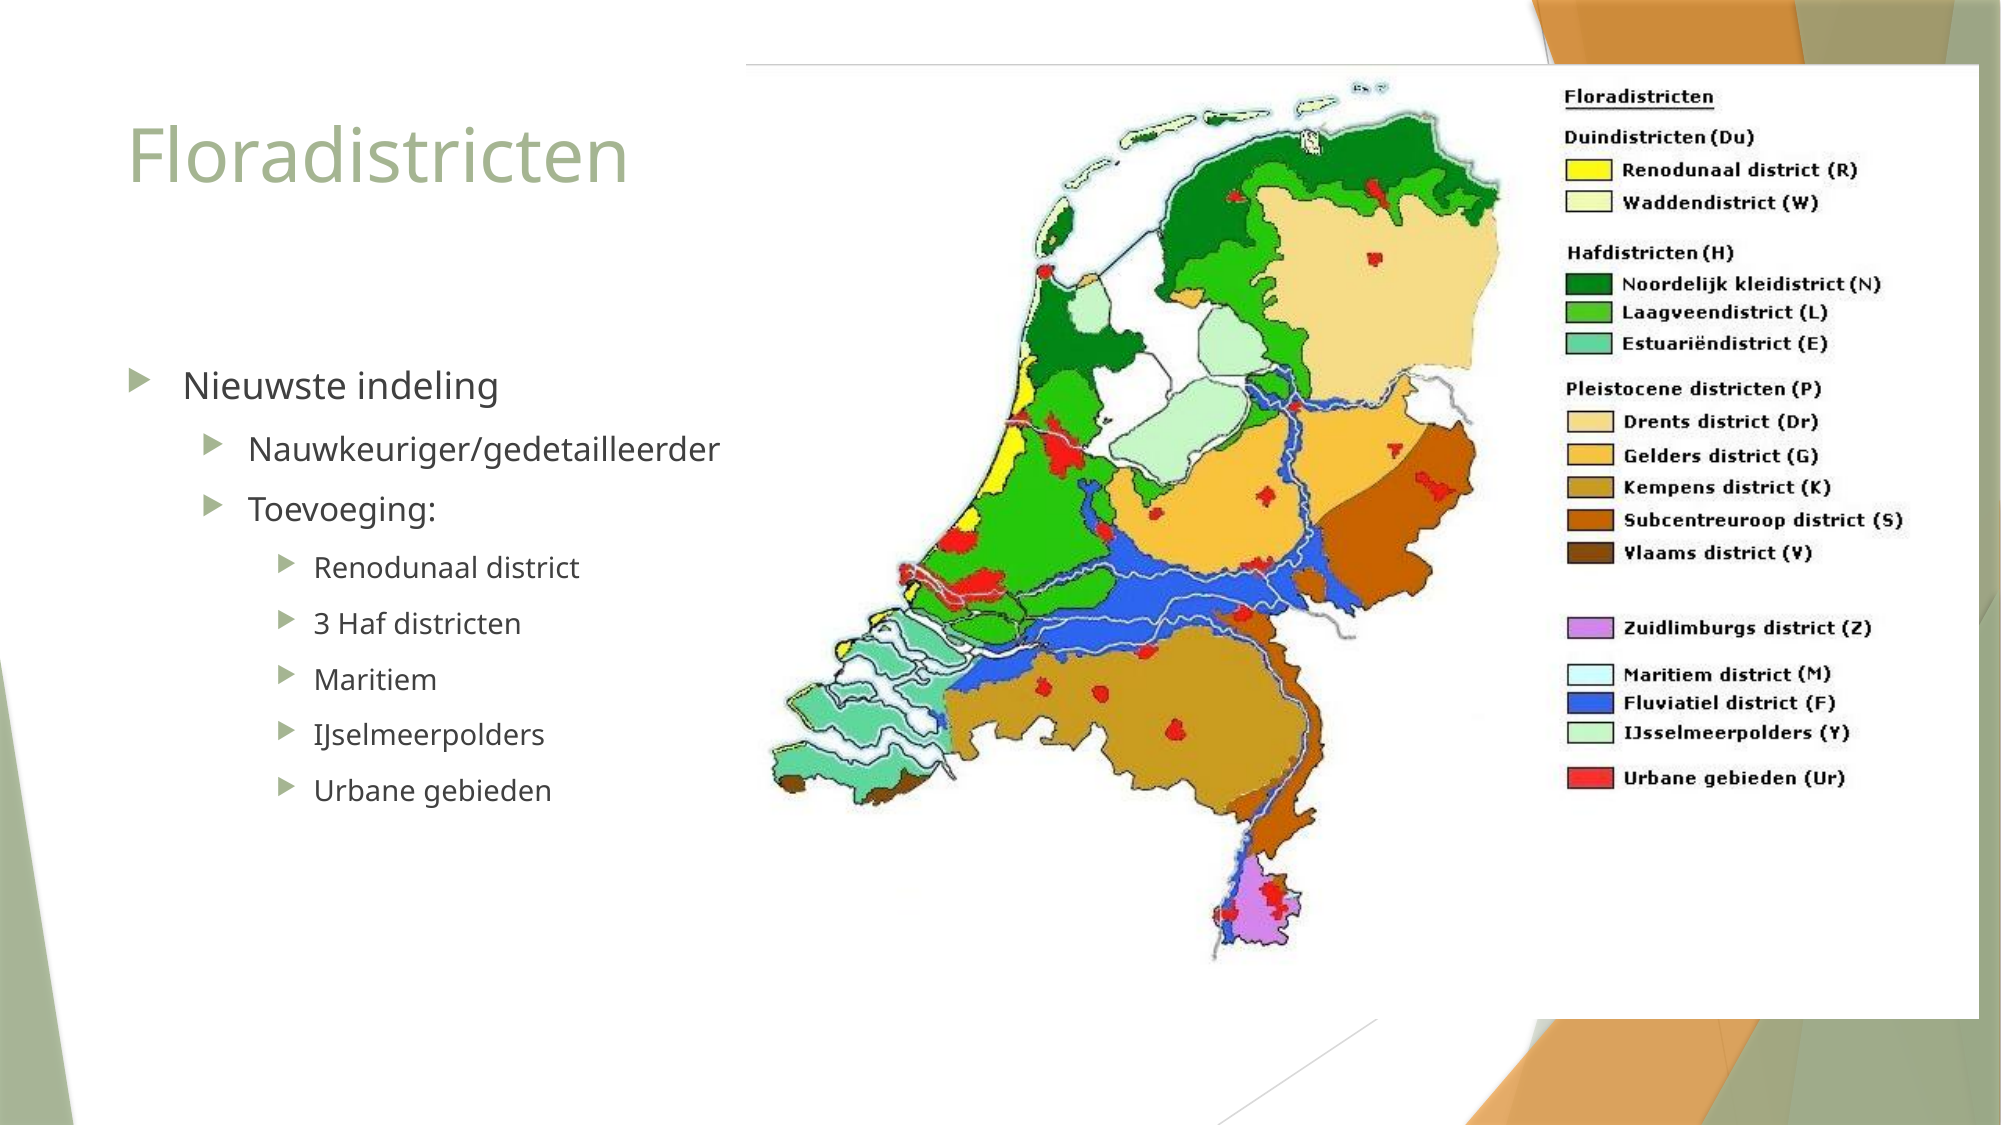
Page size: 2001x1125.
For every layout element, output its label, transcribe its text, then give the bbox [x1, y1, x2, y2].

title Floradistricten [111, 99, 741, 317]
picture [746, 63, 1979, 1020]
list Nieuwste indeling Nauwkeuriger/gedetailleerder Toevoeging: Renodunaal district 3 Haf districten Maritiem IJselmeerpolders Urbane gebieden [111, 354, 741, 992]
